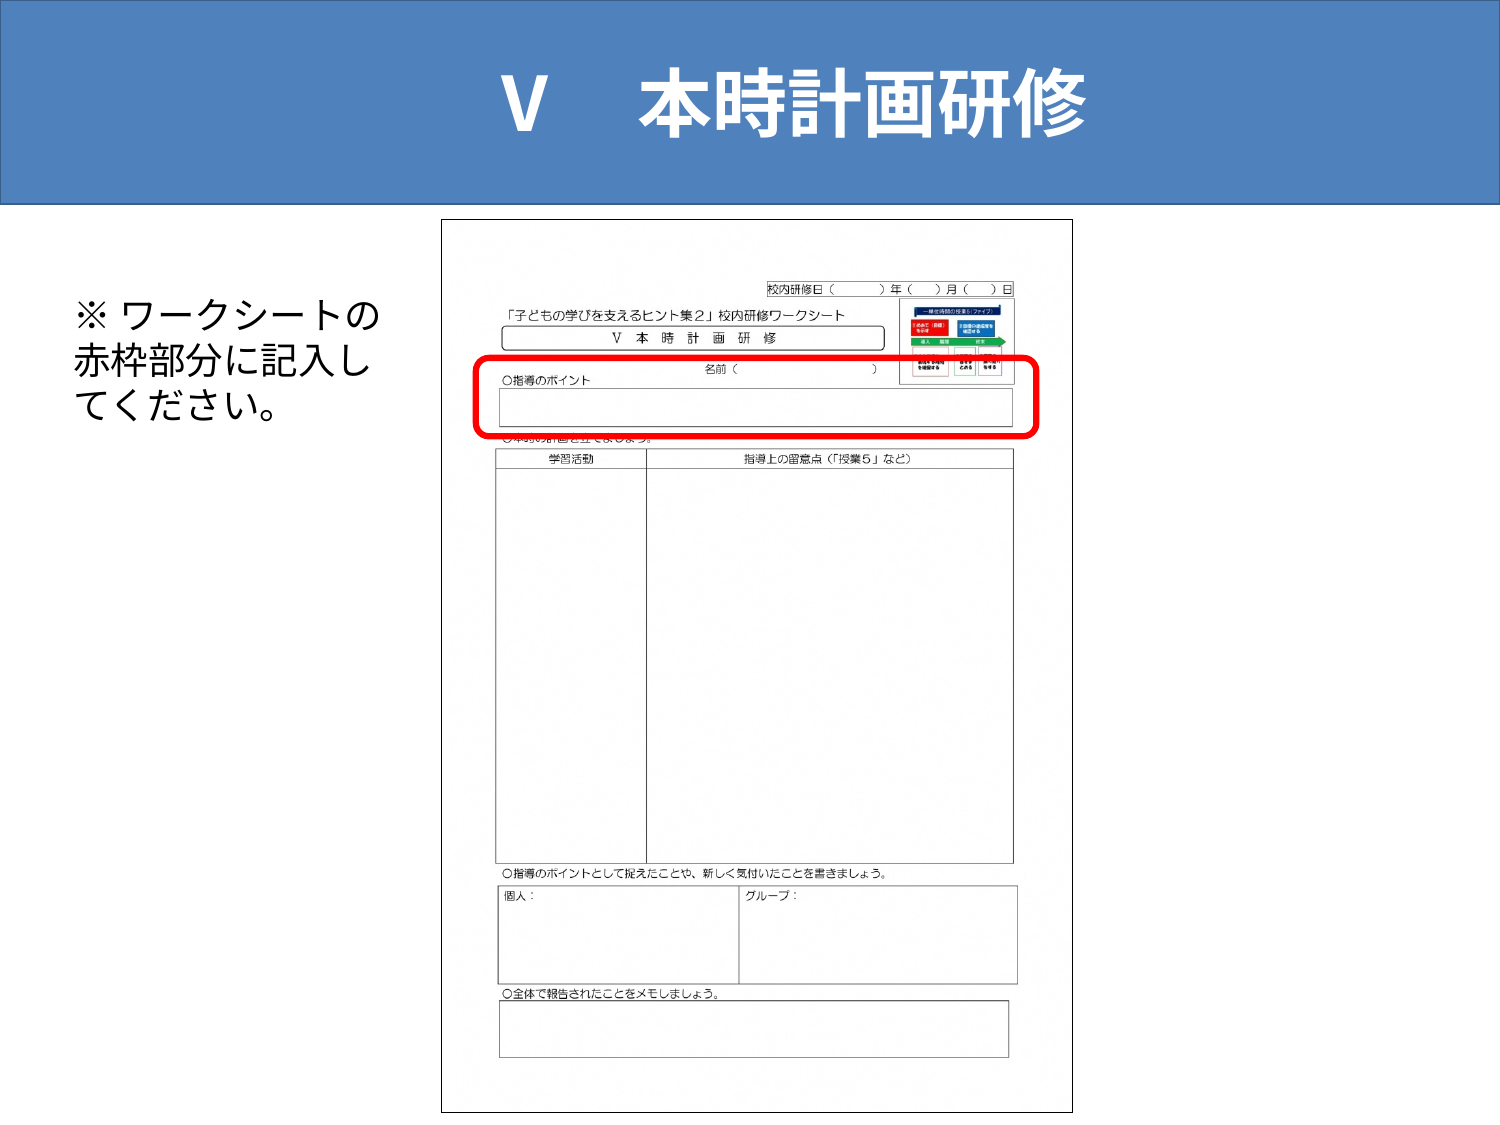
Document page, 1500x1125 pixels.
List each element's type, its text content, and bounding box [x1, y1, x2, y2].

picture [440, 219, 1073, 1113]
text_box Ⅴ 本時計画研修 [0, 0, 1500, 205]
text_box ※ワークシートの赤枠部分に記入してください。 [58, 284, 399, 434]
